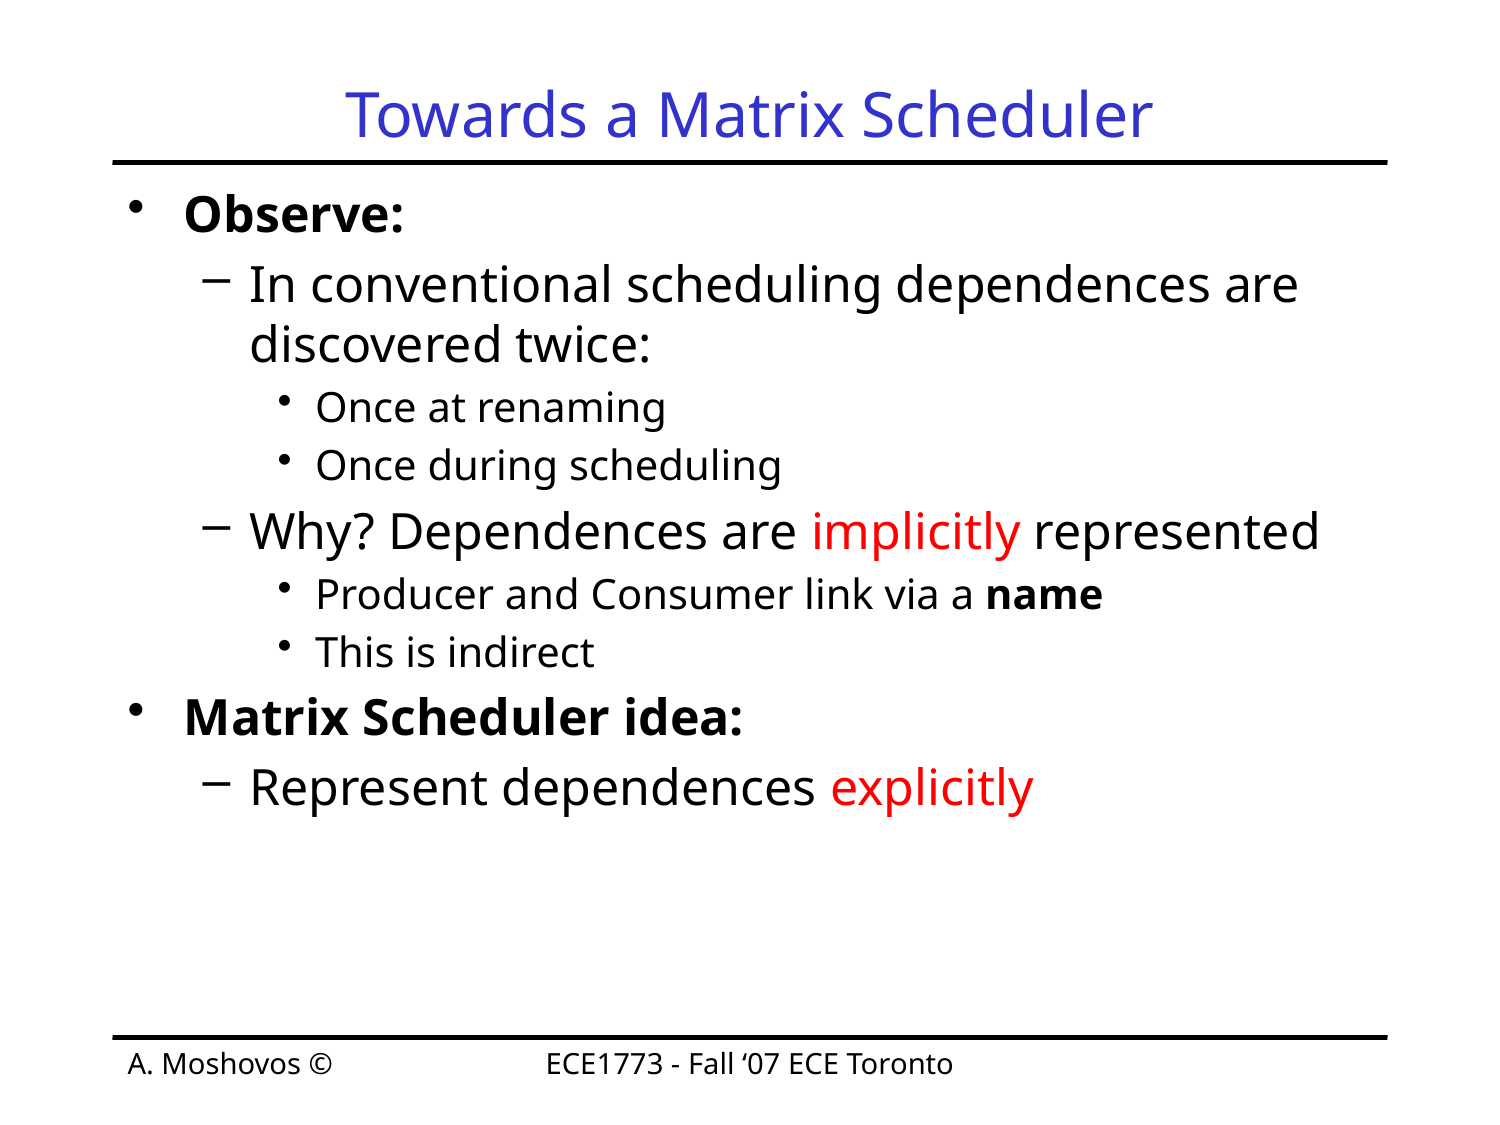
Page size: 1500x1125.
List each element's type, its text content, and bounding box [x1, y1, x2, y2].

title Towards a Matrix Scheduler [112, 62, 1388, 163]
list Observe: In conventional scheduling dependences are discovered twice: Once at renaming Once during scheduling Why? Dependences are implicitly represented Producer and Consumer link via a name This is indirect Matrix Scheduler idea: Represent dependences explicitly [112, 174, 1388, 1026]
footer ECE1773 - Fall ‘07 ECE Toronto [487, 1037, 1013, 1101]
slide_number A. Moshovos © [112, 1037, 426, 1101]
